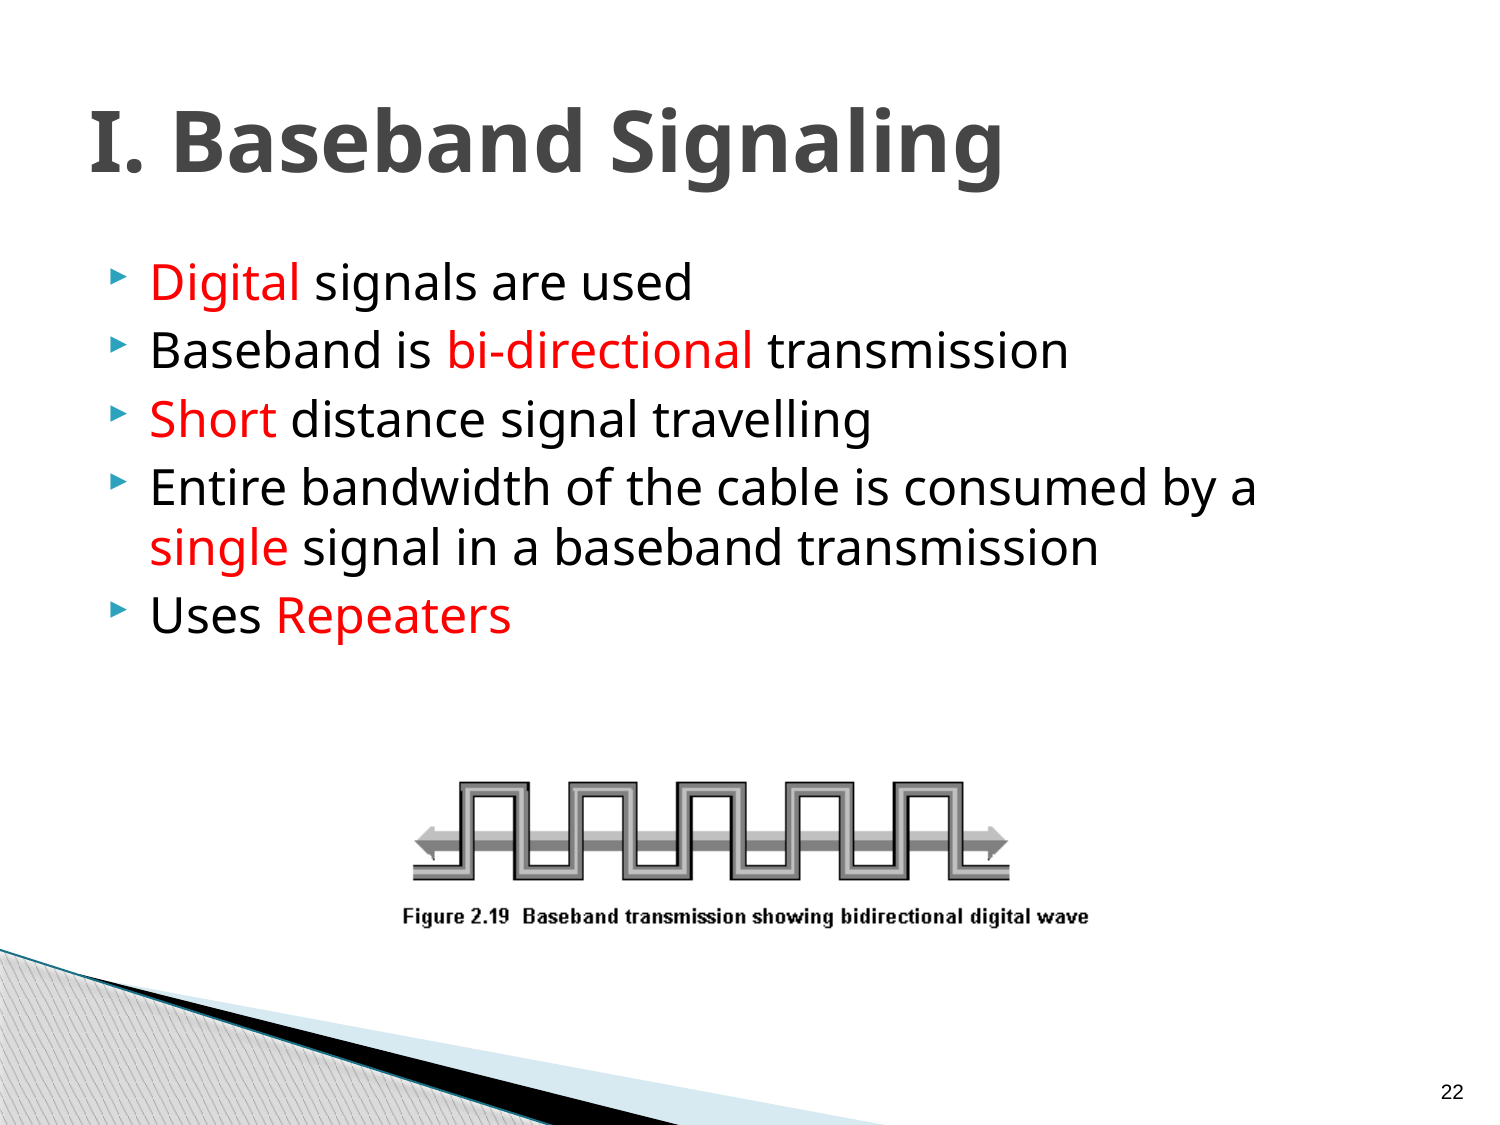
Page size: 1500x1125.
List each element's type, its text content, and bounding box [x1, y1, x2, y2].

list Digital signals are used Baseband is bi-directional transmission Short distance signal travelling Entire bandwidth of the cable is consumed by a single signal in a baseband transmission Uses Repeaters [75, 243, 1425, 986]
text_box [397, 761, 1103, 934]
title I. Baseband Signaling [75, 45, 1425, 233]
slide_number 22 [1418, 1051, 1479, 1112]
